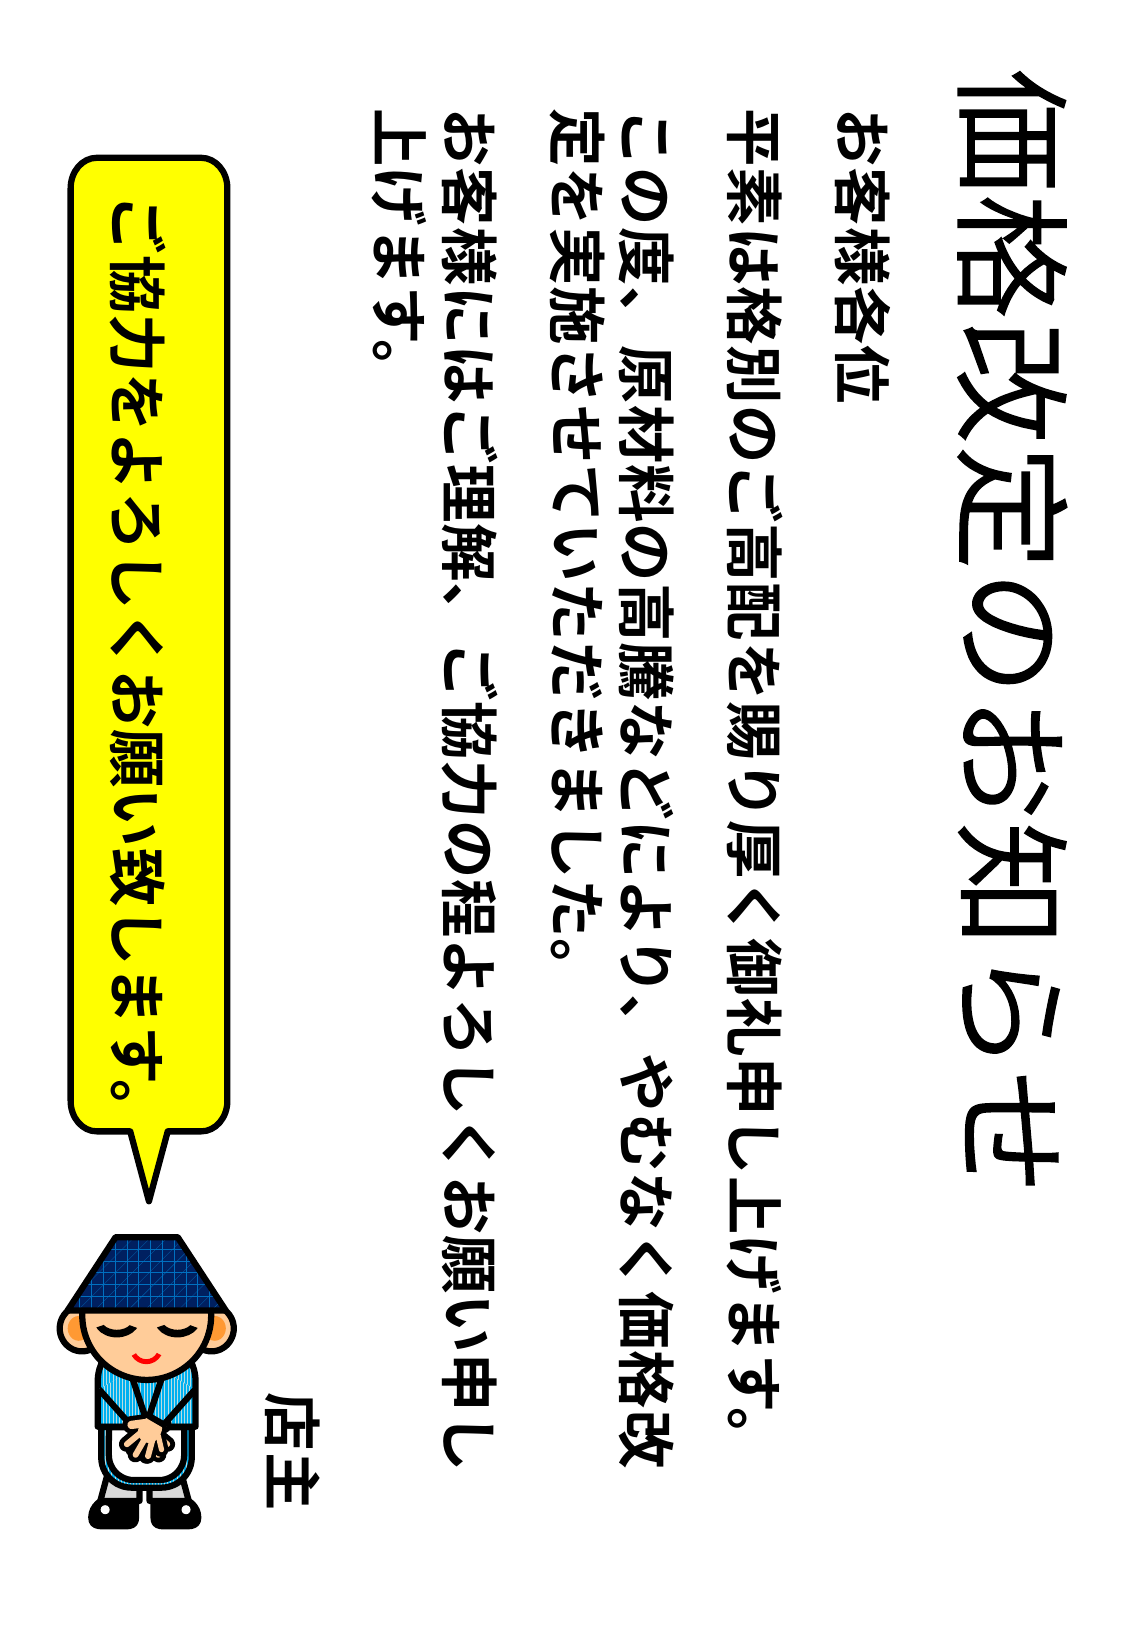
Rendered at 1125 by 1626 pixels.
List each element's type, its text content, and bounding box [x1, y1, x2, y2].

text_box お客様各位 平素は格別のご高配を賜り厚く御礼申し上げます。 この度、原材料の高騰などにより、やむなく価格改定を実施させていただきました。 お客様にはご理解、ご協力の程よろしくお願い申し上げます。 店主 [251, 93, 928, 1526]
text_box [59, 1236, 234, 1527]
text_box ご協力をよろしくお願い致します。 [96, 181, 198, 1235]
text_box [68, 155, 230, 1134]
